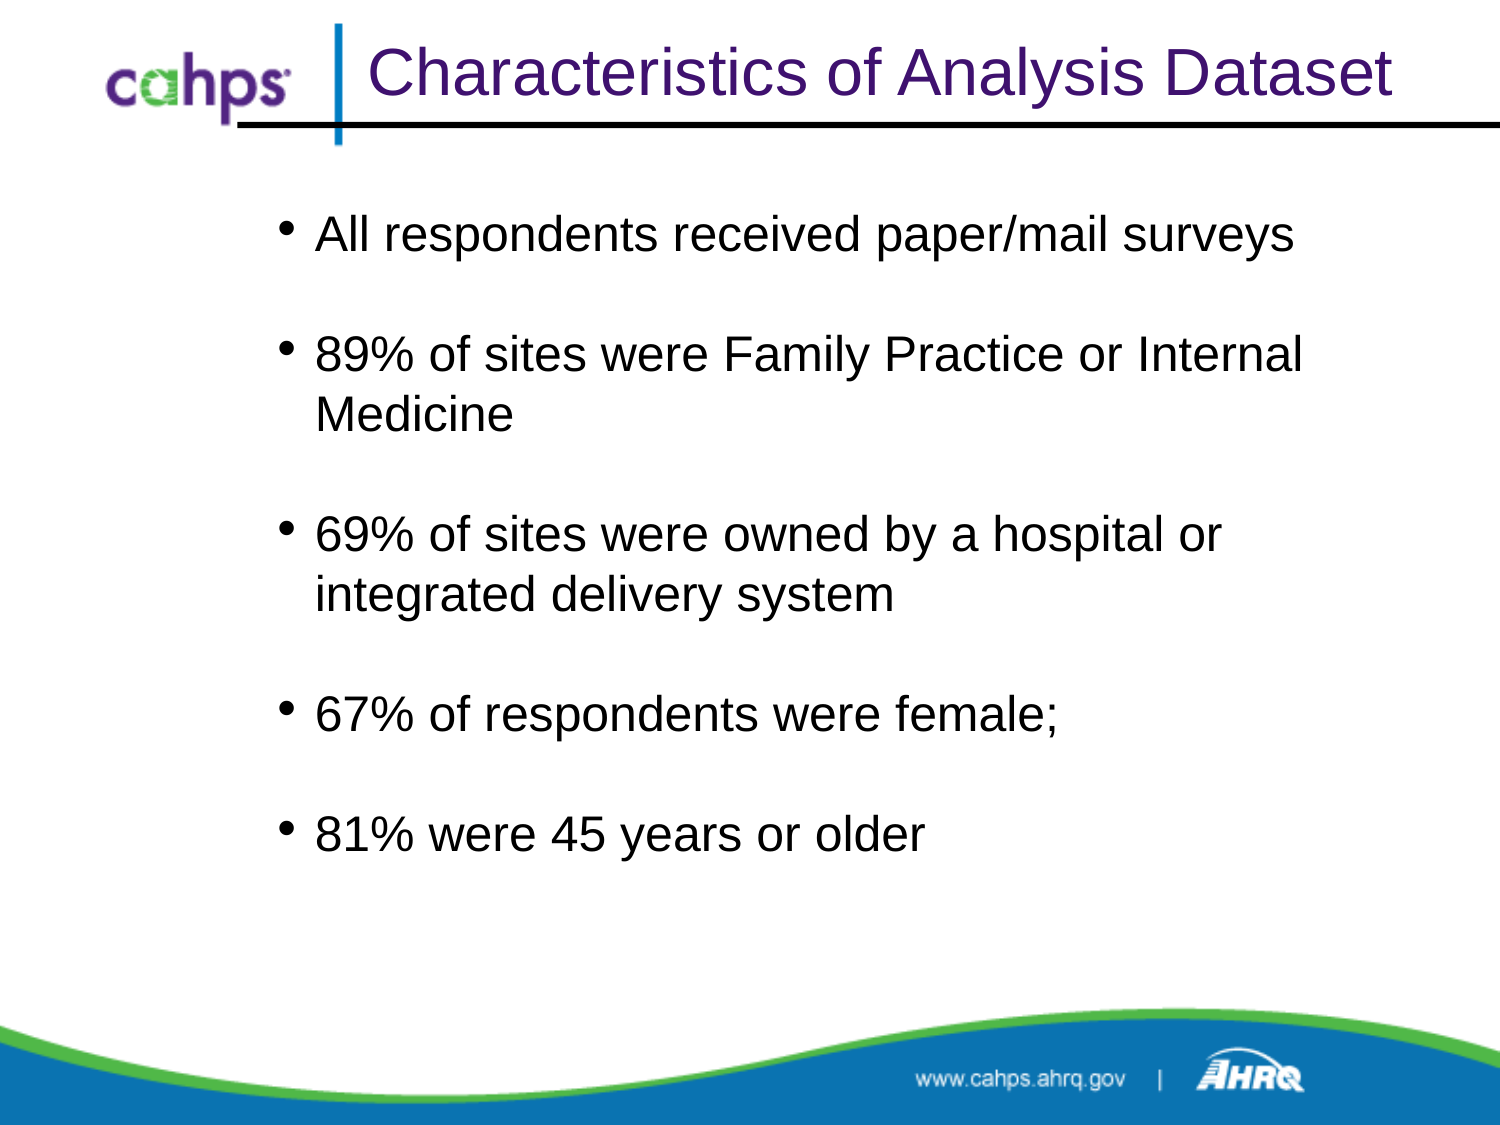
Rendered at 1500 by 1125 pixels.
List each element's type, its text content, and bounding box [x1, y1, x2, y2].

text_box All respondents received paper/mail surveys 89% of sites were Family Practice or Internal Medicine 69% of sites were owned by a hospital or integrated delivery system 67% of respondents were female; 81% were 45 years or older [262, 194, 1438, 870]
picture [0, 7, 1500, 1125]
title Characteristics of Analysis Dataset [352, 21, 1438, 125]
